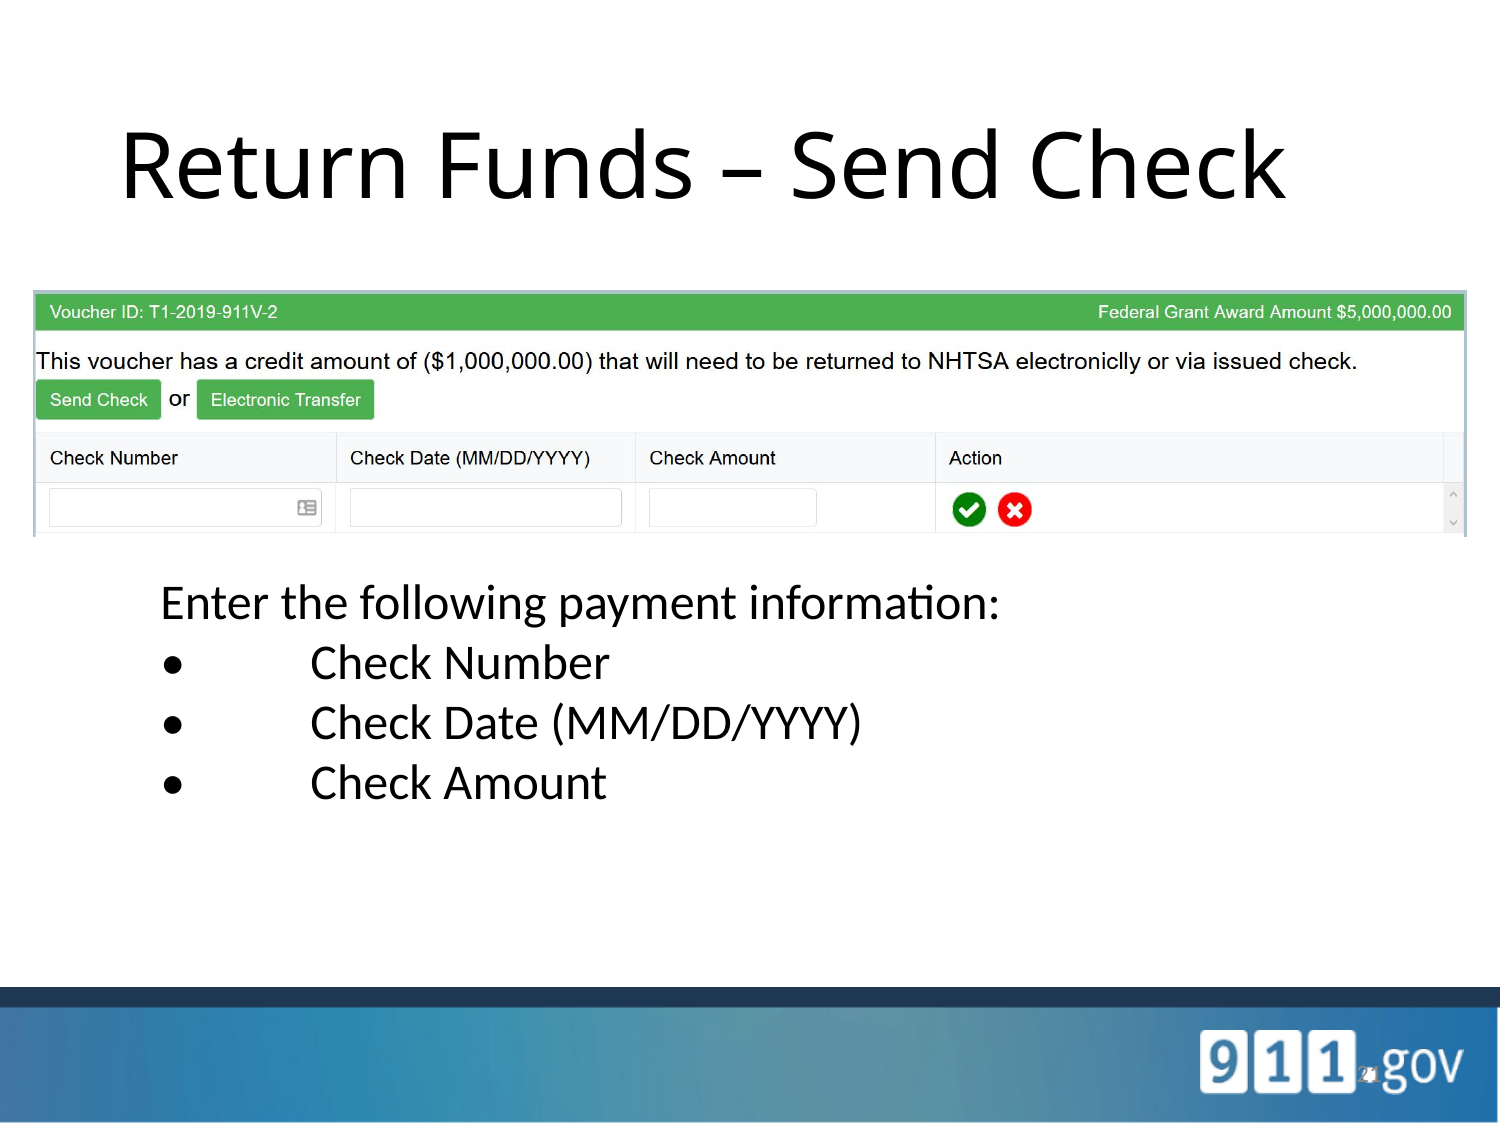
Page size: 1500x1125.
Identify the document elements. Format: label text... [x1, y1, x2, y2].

picture [0, 987, 1500, 1125]
slide_number 21 [1059, 1042, 1397, 1103]
text_box Enter the following payment information: • Check Number • Check Date (MM/DD/YYYY) • Check Amount [145, 562, 1060, 818]
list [33, 290, 1467, 537]
title Return Funds – Send Check [103, 59, 1397, 278]
